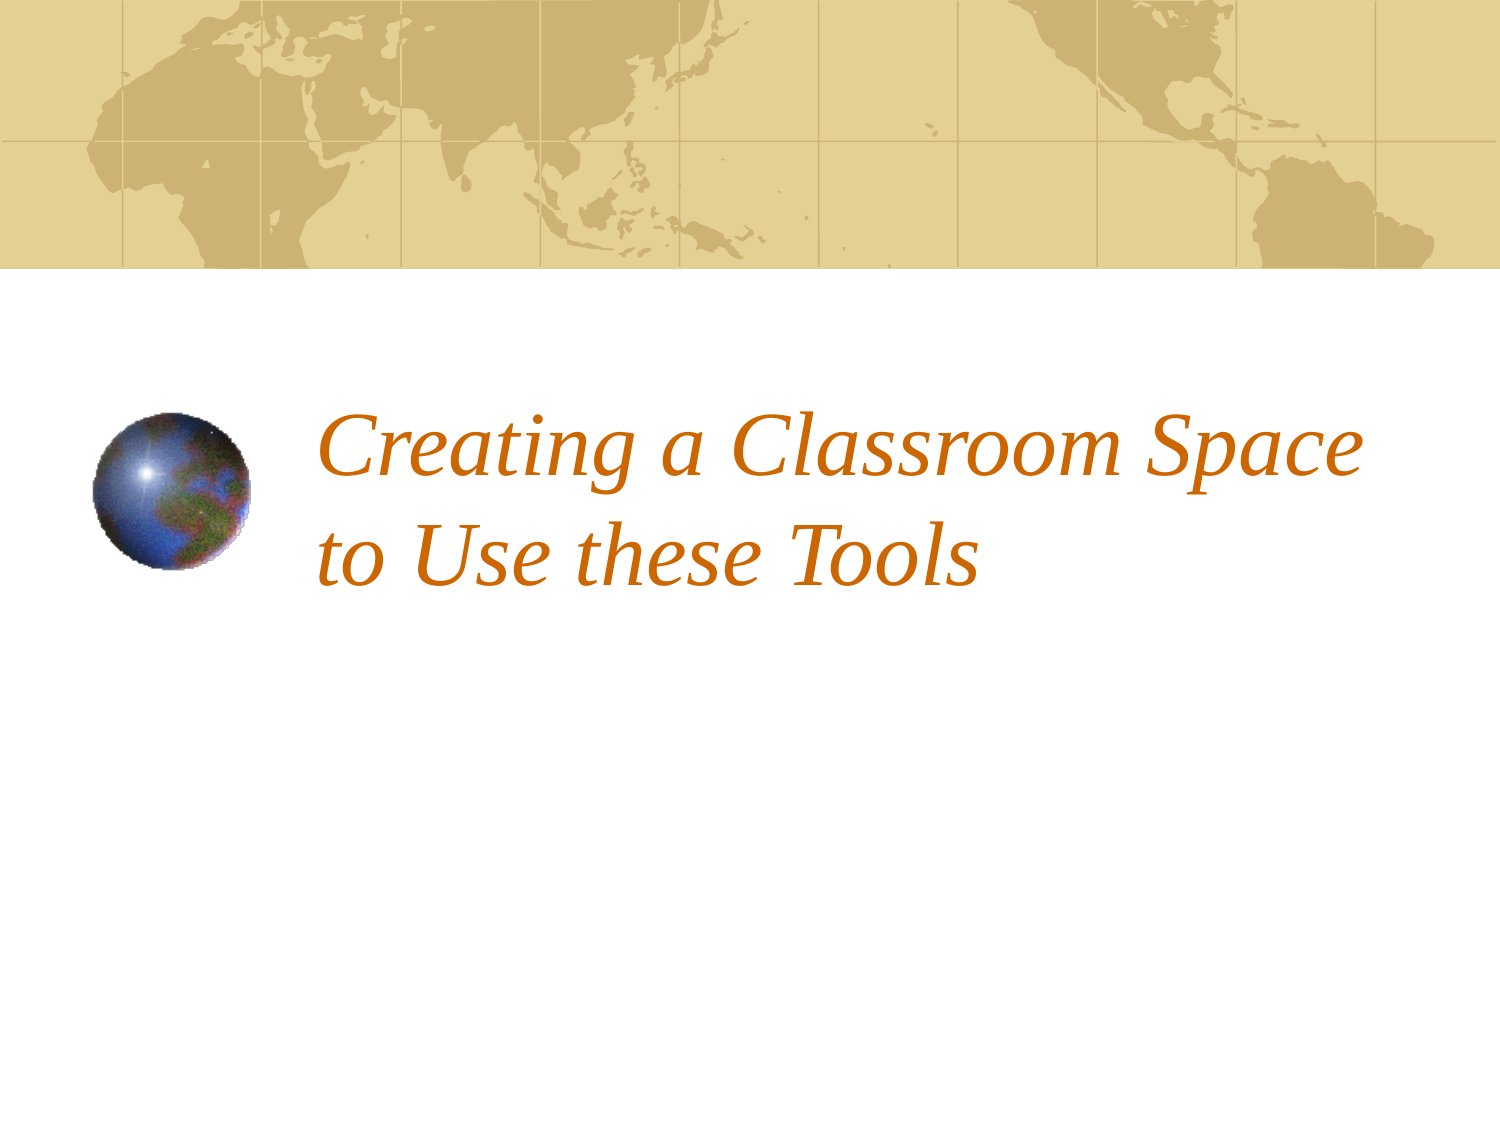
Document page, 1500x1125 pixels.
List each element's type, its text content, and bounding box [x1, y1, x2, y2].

title Creating a Classroom Space to Use these Tools [299, 299, 1438, 688]
picture [87, 407, 268, 575]
